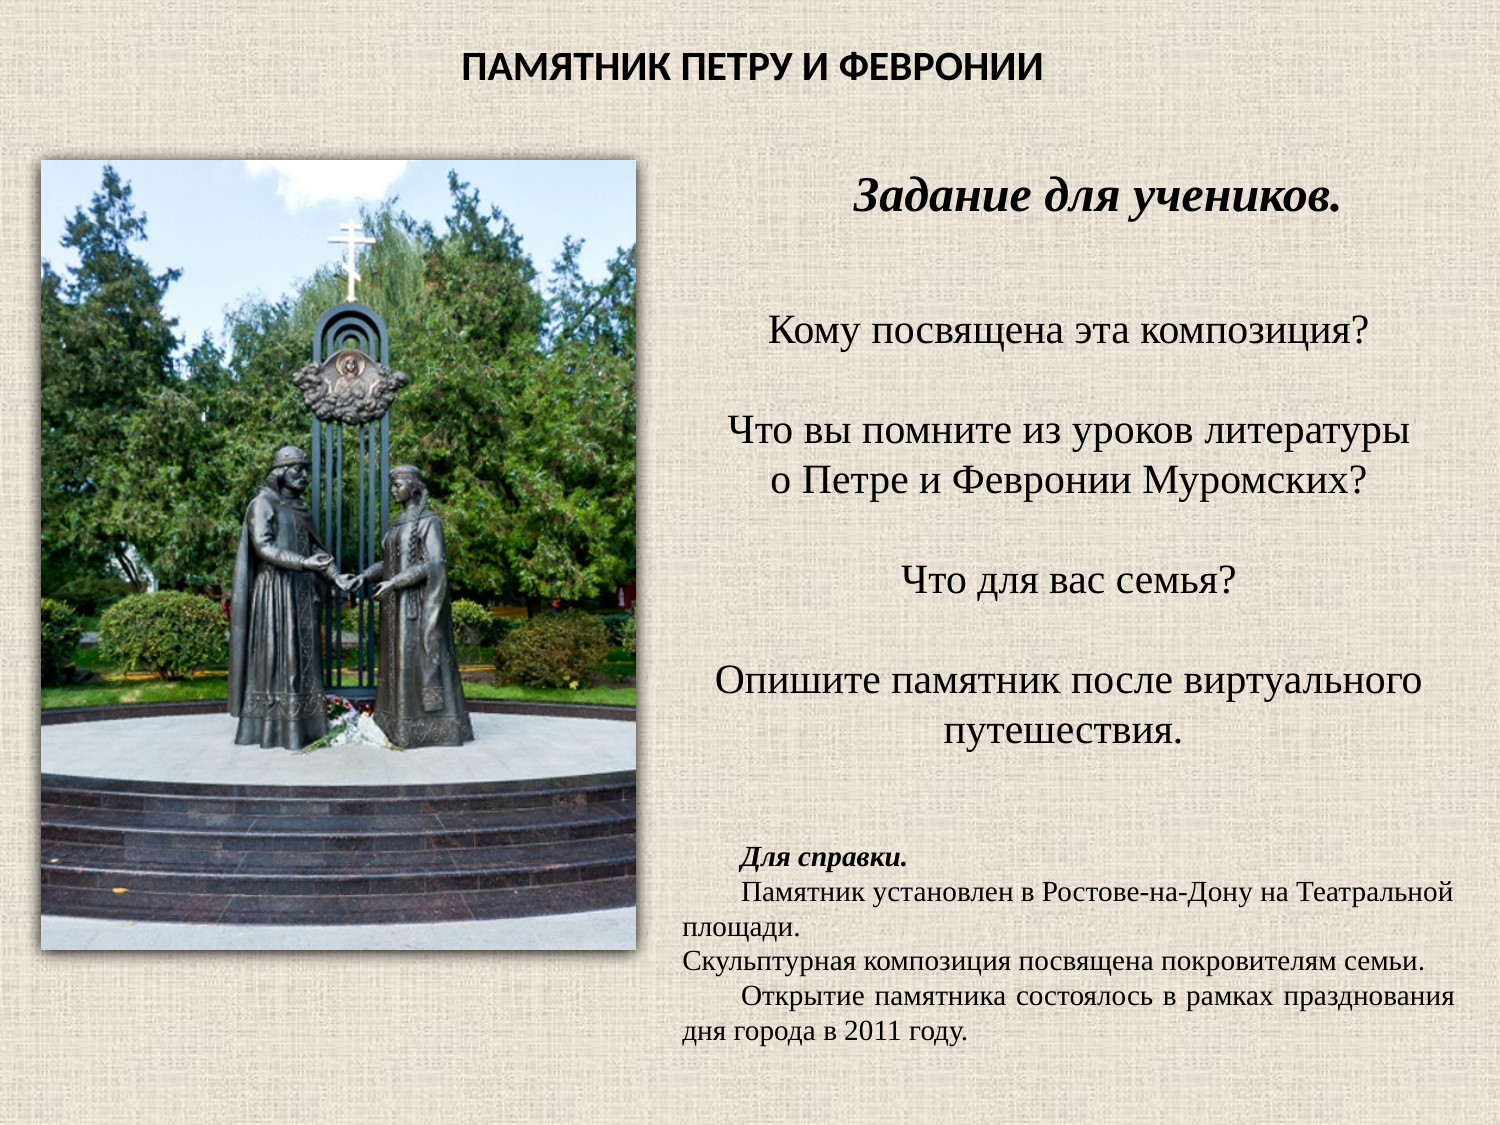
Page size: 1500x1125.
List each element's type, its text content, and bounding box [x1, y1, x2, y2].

picture [41, 160, 636, 951]
text_box Задание для учеников. Кому посвящена эта композиция? Что вы помните из уроков литературы о Петре и Февронии Муромских? Что для вас семья? Опишите памятник после виртуального путешествия. [667, 153, 1471, 882]
text_box ПАМЯТНИК ПЕТРУ И ФЕВРОНИИ [419, 30, 1087, 96]
text_box Для справки. Памятник установлен в Ростове-на-Дону на Театральной площади. Скульптурная композиция посвящена покровителям семьи. Открытие памятника состоялось в рамках празднования дня города в 2011 году. [667, 882, 1471, 1047]
